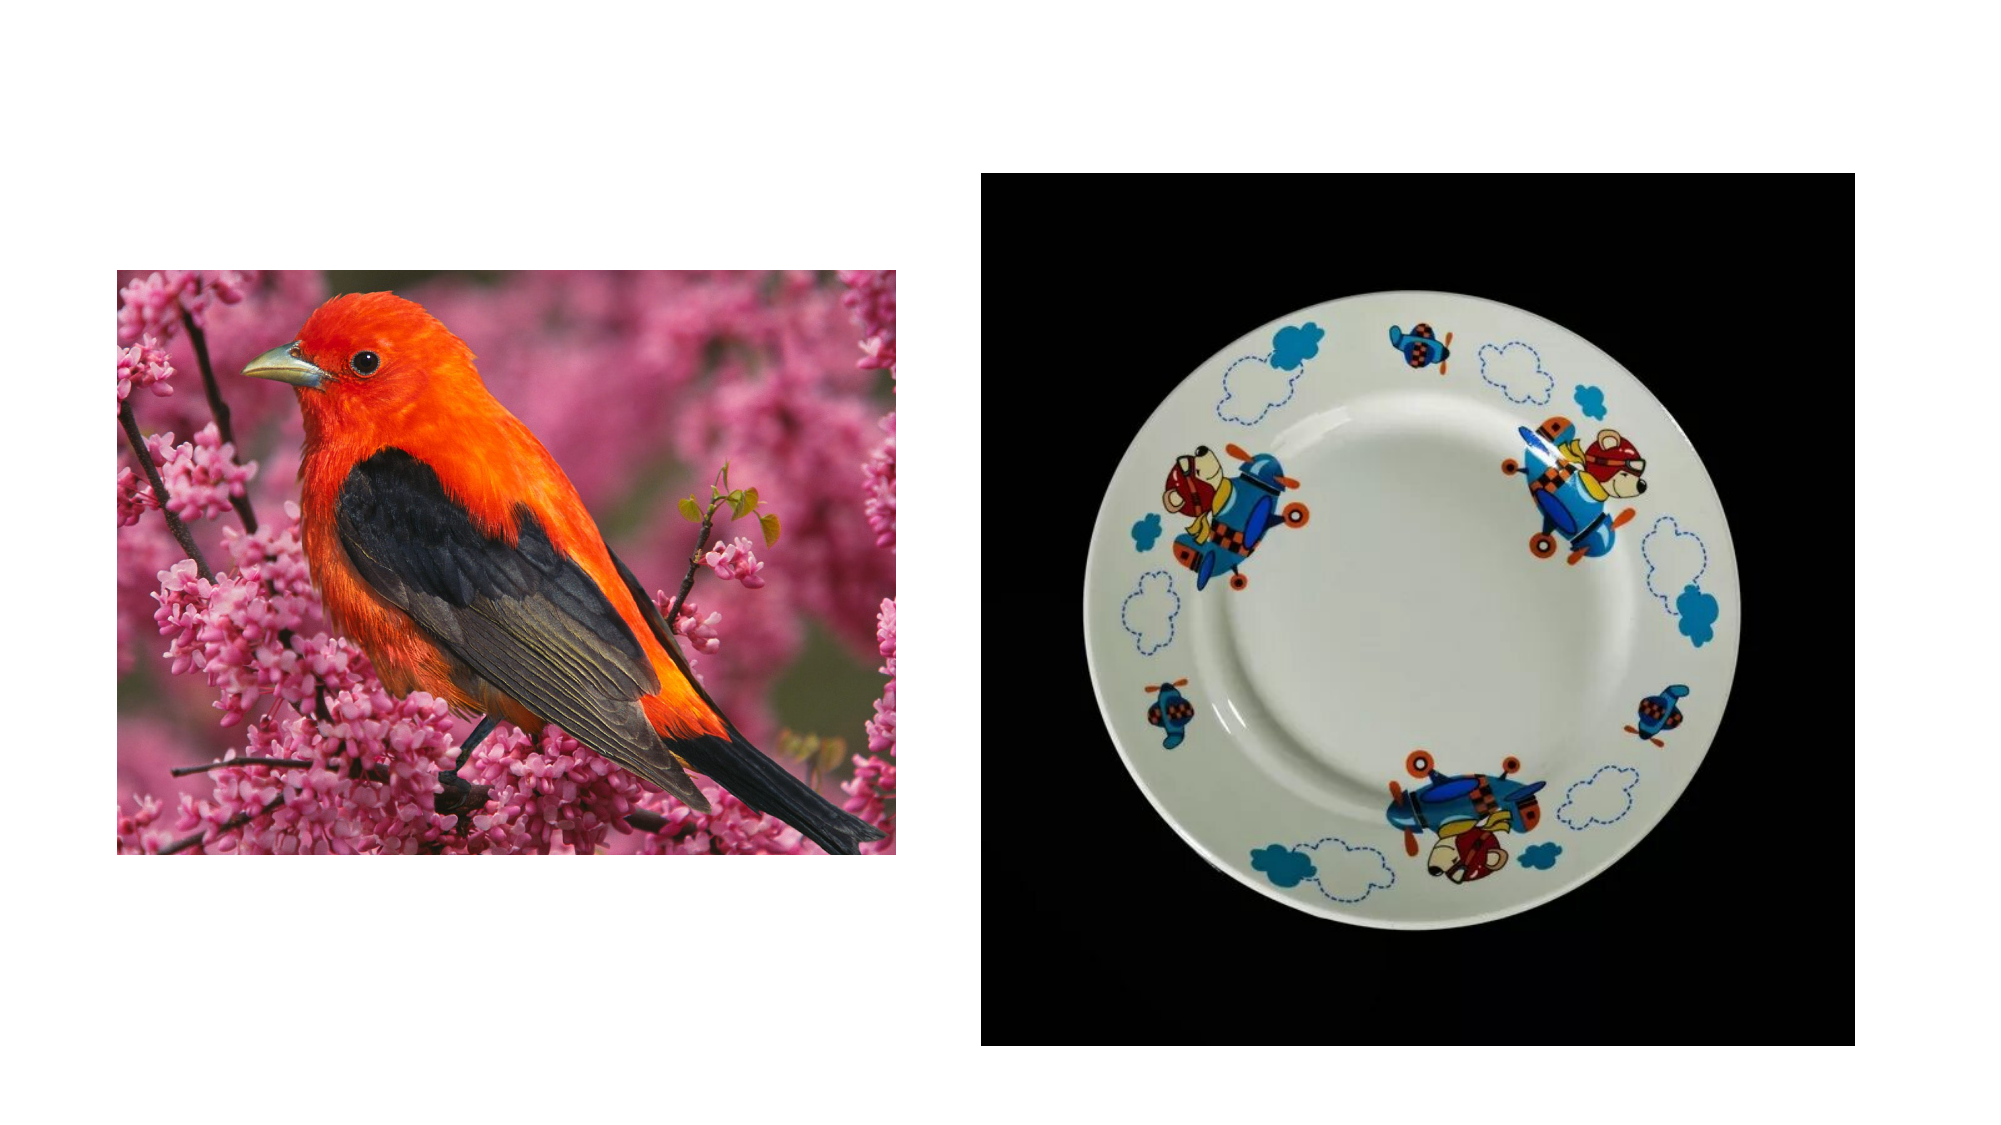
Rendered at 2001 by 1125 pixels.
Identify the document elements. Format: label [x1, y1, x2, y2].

picture [981, 173, 1855, 1046]
picture [117, 270, 896, 855]
